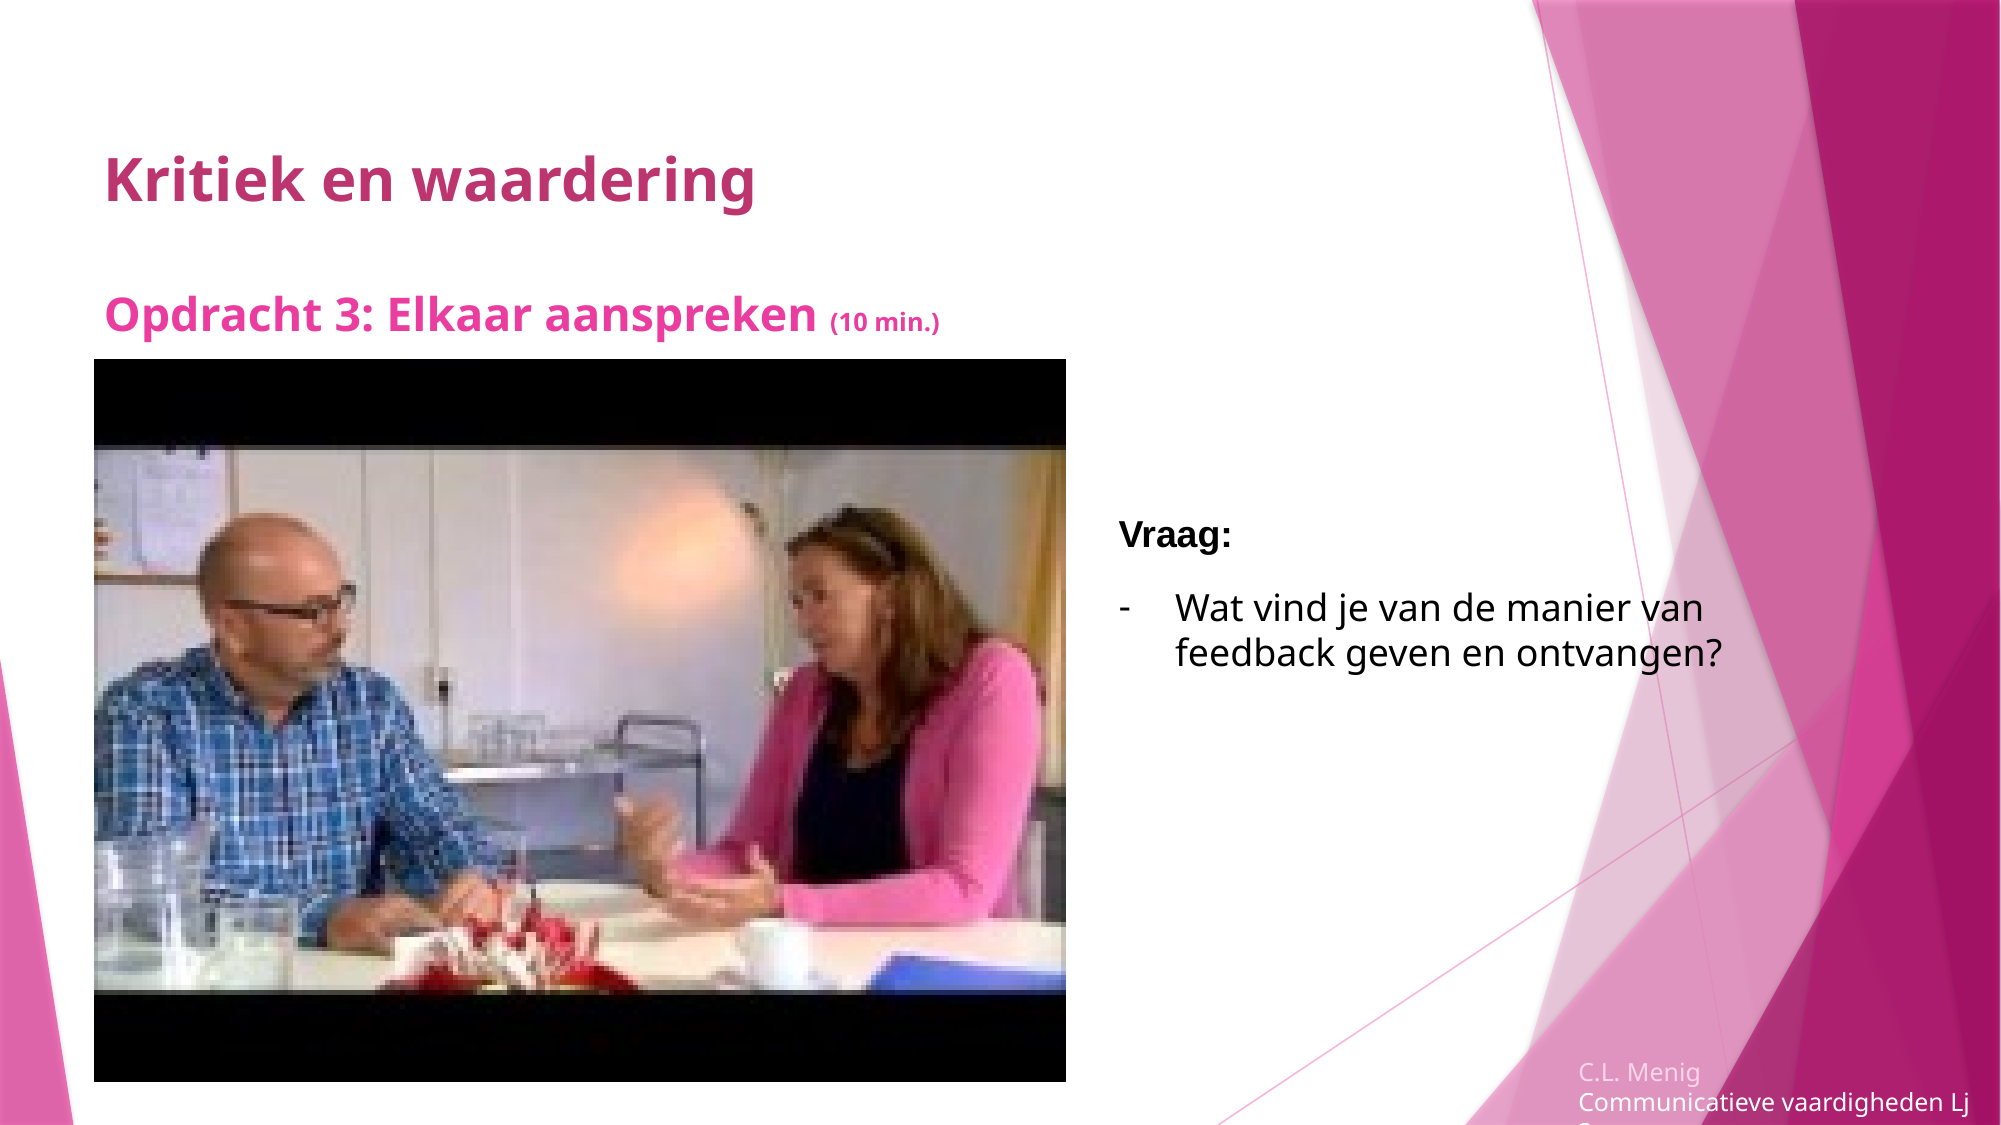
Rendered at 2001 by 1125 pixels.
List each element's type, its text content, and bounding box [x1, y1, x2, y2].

text_box Vraag: Wat vind je van de manier van feedback geven en ontvangen? [1103, 499, 1838, 682]
text_box Kritiek en waardering Opdracht 3: Elkaar aanspreken (10 min.) [88, 133, 1499, 351]
text_box C.L. Menig Communicatieve vaardigheden Lj 3 [1563, 1049, 2000, 1125]
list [92, 357, 1067, 1083]
